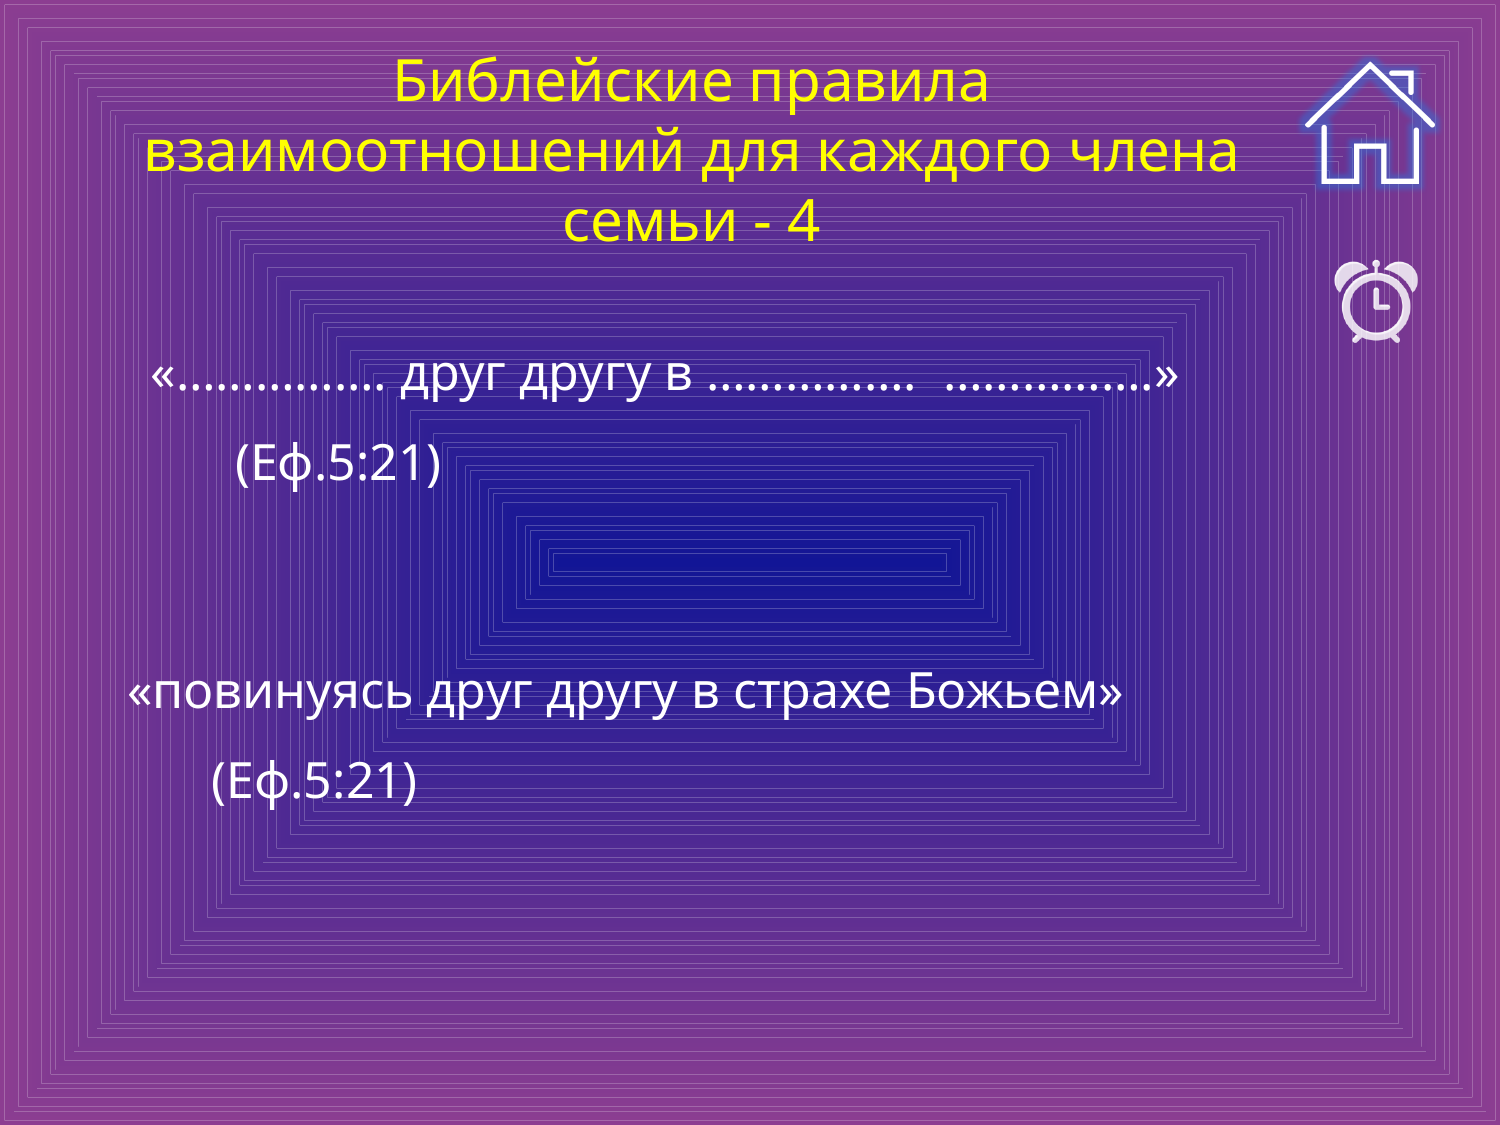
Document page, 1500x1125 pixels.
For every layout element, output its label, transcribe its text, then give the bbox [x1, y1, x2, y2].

text_box Библейские правила взаимоотношений для каждого члена семьи - 4 [100, 54, 1284, 243]
picture [1304, 54, 1435, 184]
text_box «повинуясь друг другу в страхе Божьем» (Еф.5:21) [112, 621, 1353, 863]
list «……………. друг другу в ……………. …………….» (Еф.5:21) [135, 302, 1329, 544]
picture [1328, 255, 1424, 350]
